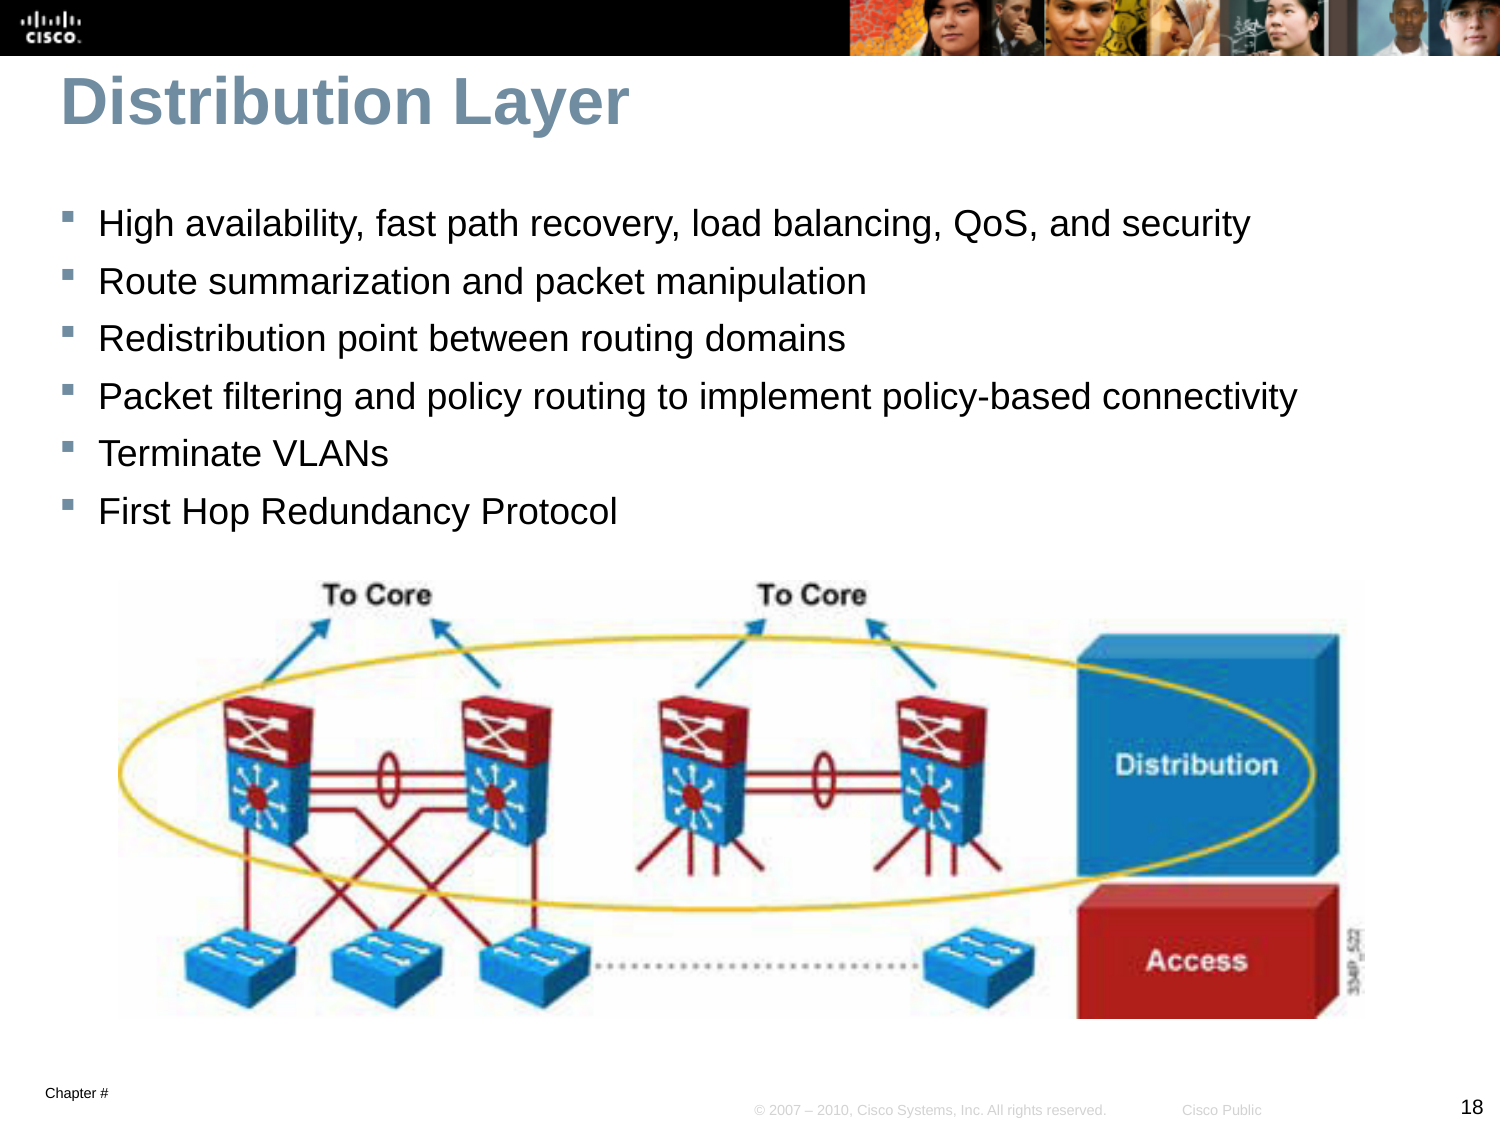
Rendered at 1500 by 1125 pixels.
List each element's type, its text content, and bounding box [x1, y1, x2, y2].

list High availability, fast path recovery, load balancing, QoS, and security Route summarization and packet manipulation Redistribution point between routing domains Packet filtering and policy routing to implement policy-based connectivity Terminate VLANs First Hop Redundancy Protocol [45, 192, 1444, 548]
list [118, 580, 1365, 1019]
picture [0, 0, 1500, 56]
title Distribution Layer [45, 59, 1444, 182]
